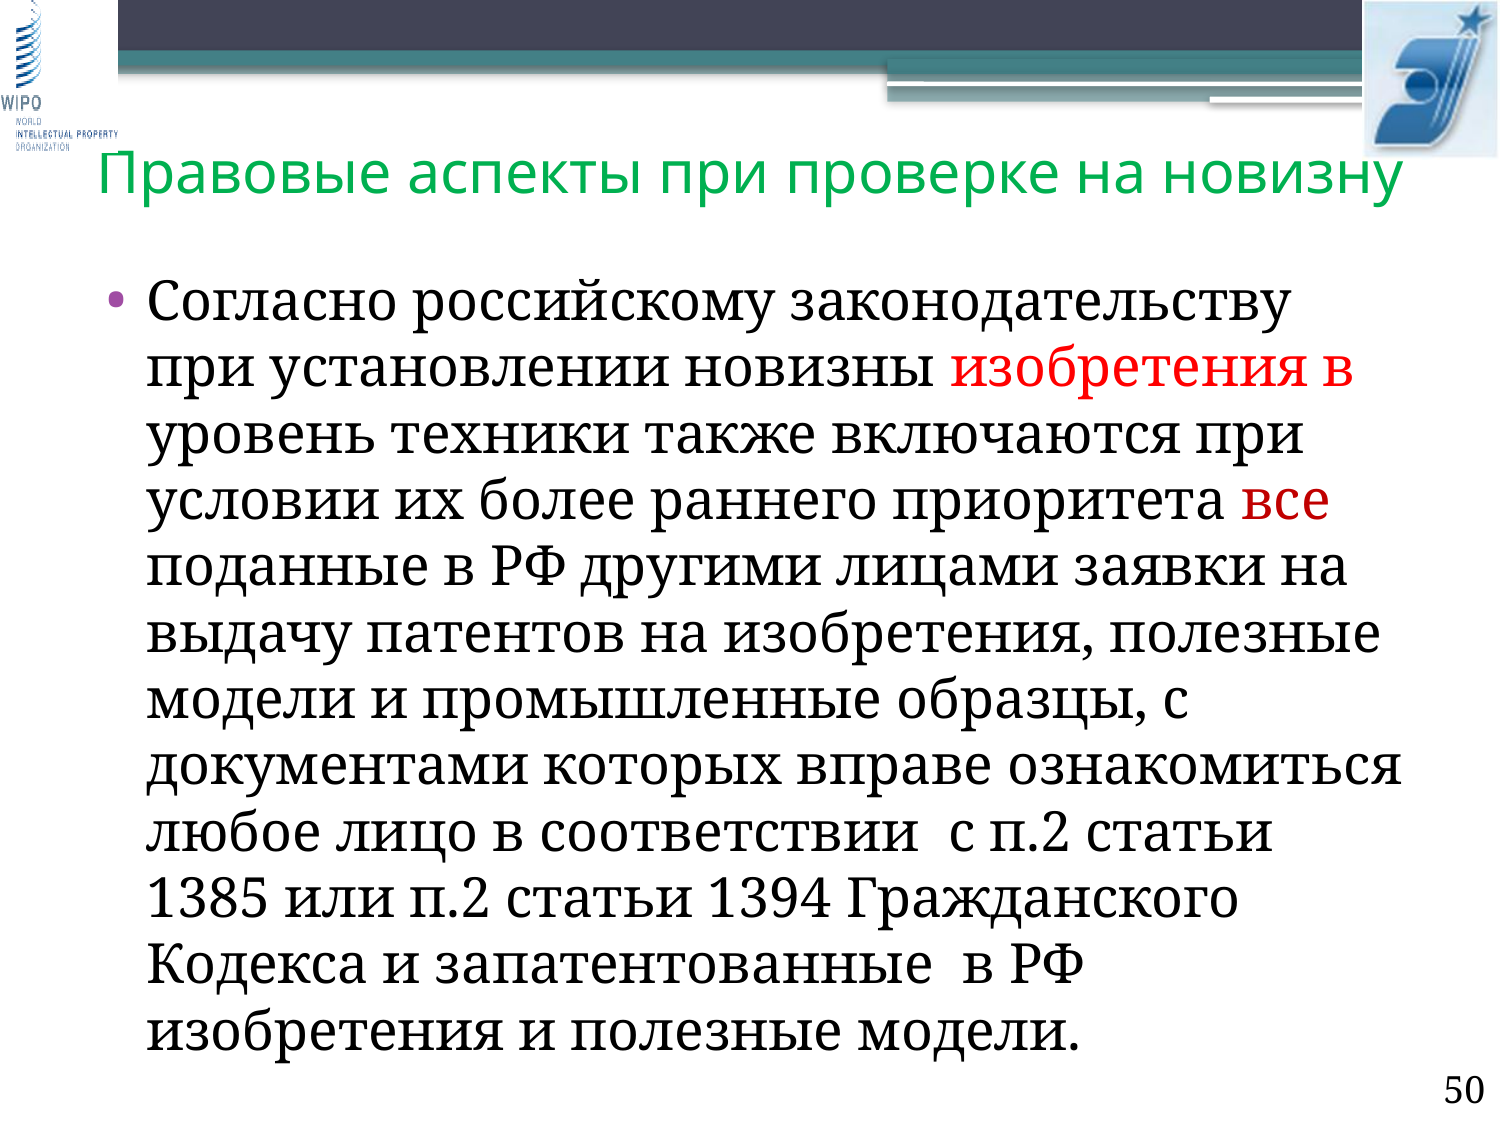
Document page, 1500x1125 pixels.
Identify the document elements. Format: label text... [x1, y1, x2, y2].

picture [1362, 0, 1500, 161]
title Правовые аспекты при проверке на новизну [75, 93, 1425, 247]
picture [0, 0, 118, 153]
slide_number 50 [1374, 1065, 1500, 1125]
list Согласно российскому законодательству при установлении новизны изобретения в уровень техники также включаются при условии их более раннего приоритета все поданные в РФ другими лицами заявки на выдачу патентов на изобретения, полезные модели и промышленные образцы, с документами которых вправе ознакомиться любое лицо в соответствии с п.2 статьи 1385 или п.2 статьи 1394 Гражданского Кодекса и запатентованные в РФ изобретения и полезные модели. [75, 257, 1425, 1079]
